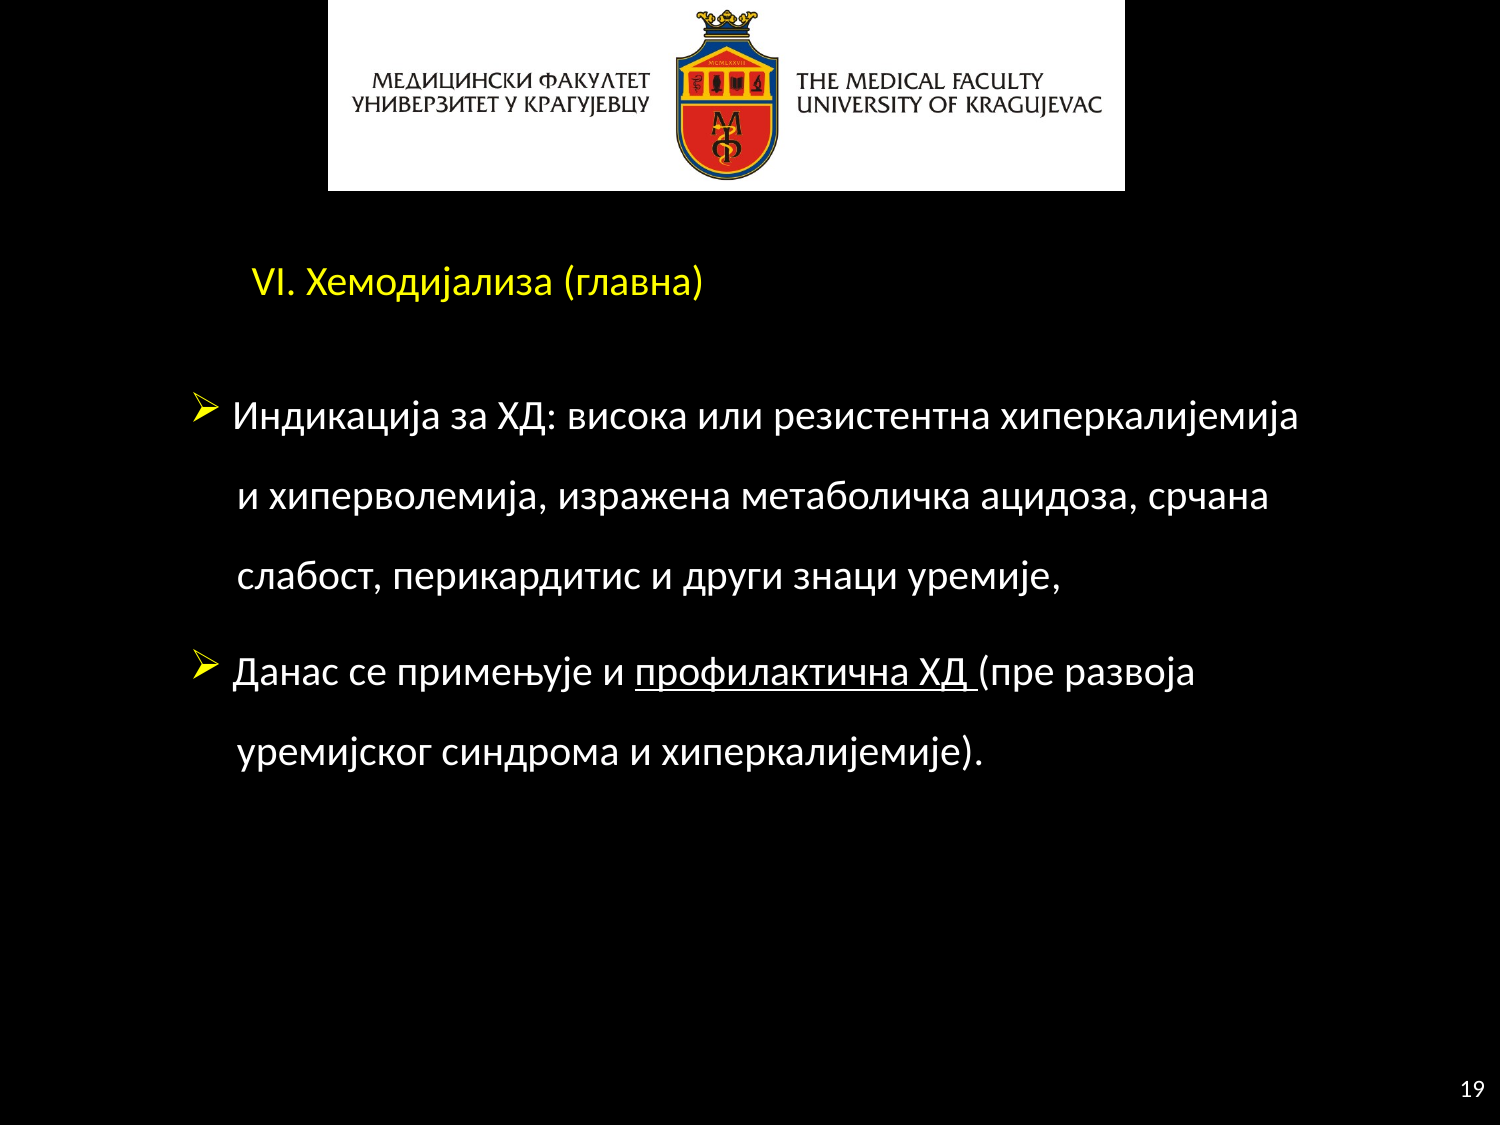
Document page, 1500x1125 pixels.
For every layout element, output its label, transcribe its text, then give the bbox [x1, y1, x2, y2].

text_box VI. Хемодијализа (главна) [236, 246, 720, 311]
picture [328, 0, 1125, 191]
slide_number 19 [1187, 1050, 1500, 1125]
text_box Индикација за ХД: висока или резистентна хиперкалијемија и хиперволемија, изражена метаболичка ацидоза, срчана слабост, перикардитис и други знаци уремије, Данас се примењује и профилактична ХД (пре развоја уремијског синдрома и хиперкалијемије). [174, 350, 1438, 782]
